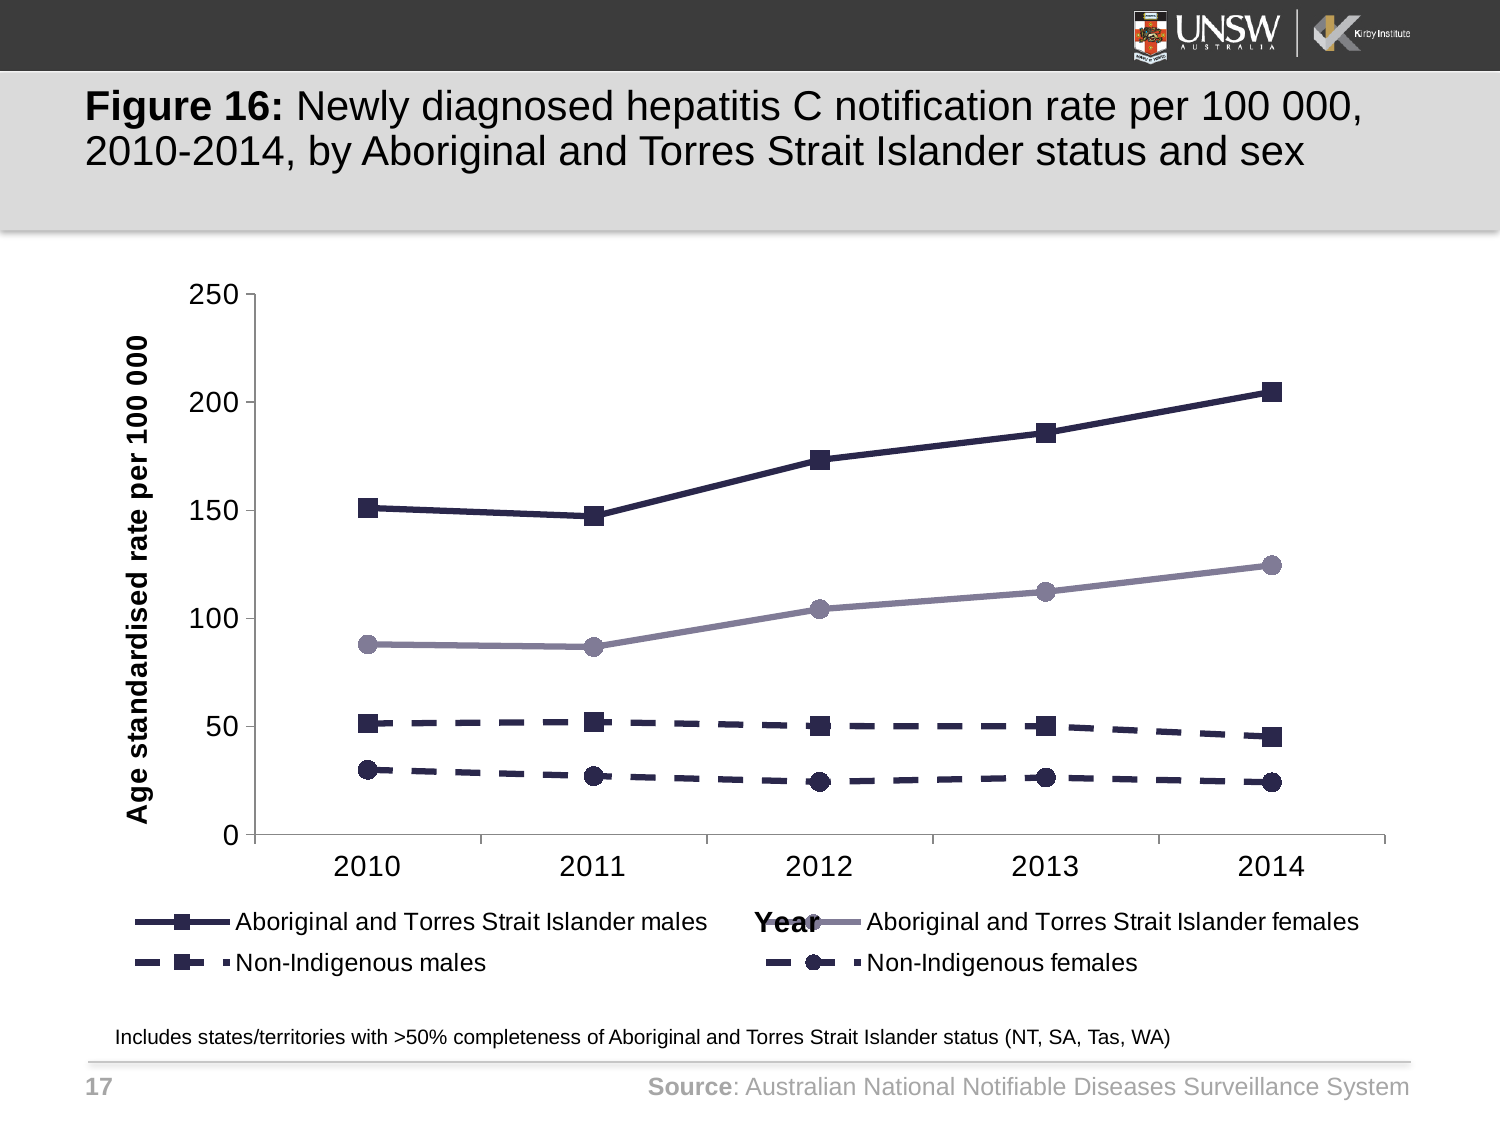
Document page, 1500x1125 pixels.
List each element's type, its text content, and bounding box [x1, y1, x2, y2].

title Figure 16: Newly diagnosed hepatitis C notification rate per 100 000, 2010-2014, by Aboriginal and Torres Strait Islander status and sex [85, 84, 1471, 216]
list Source: Australian National Notifiable Diseases Surveillance System [262, 1070, 1412, 1112]
text_box Includes states/territories with >50% completeness of Aboriginal and Torres Strait Islander status (NT, SA, Tas, WA) [100, 1016, 1424, 1057]
picture [0, 0, 1500, 71]
chart [84, 262, 1412, 1023]
slide_number 17 [85, 1070, 195, 1112]
